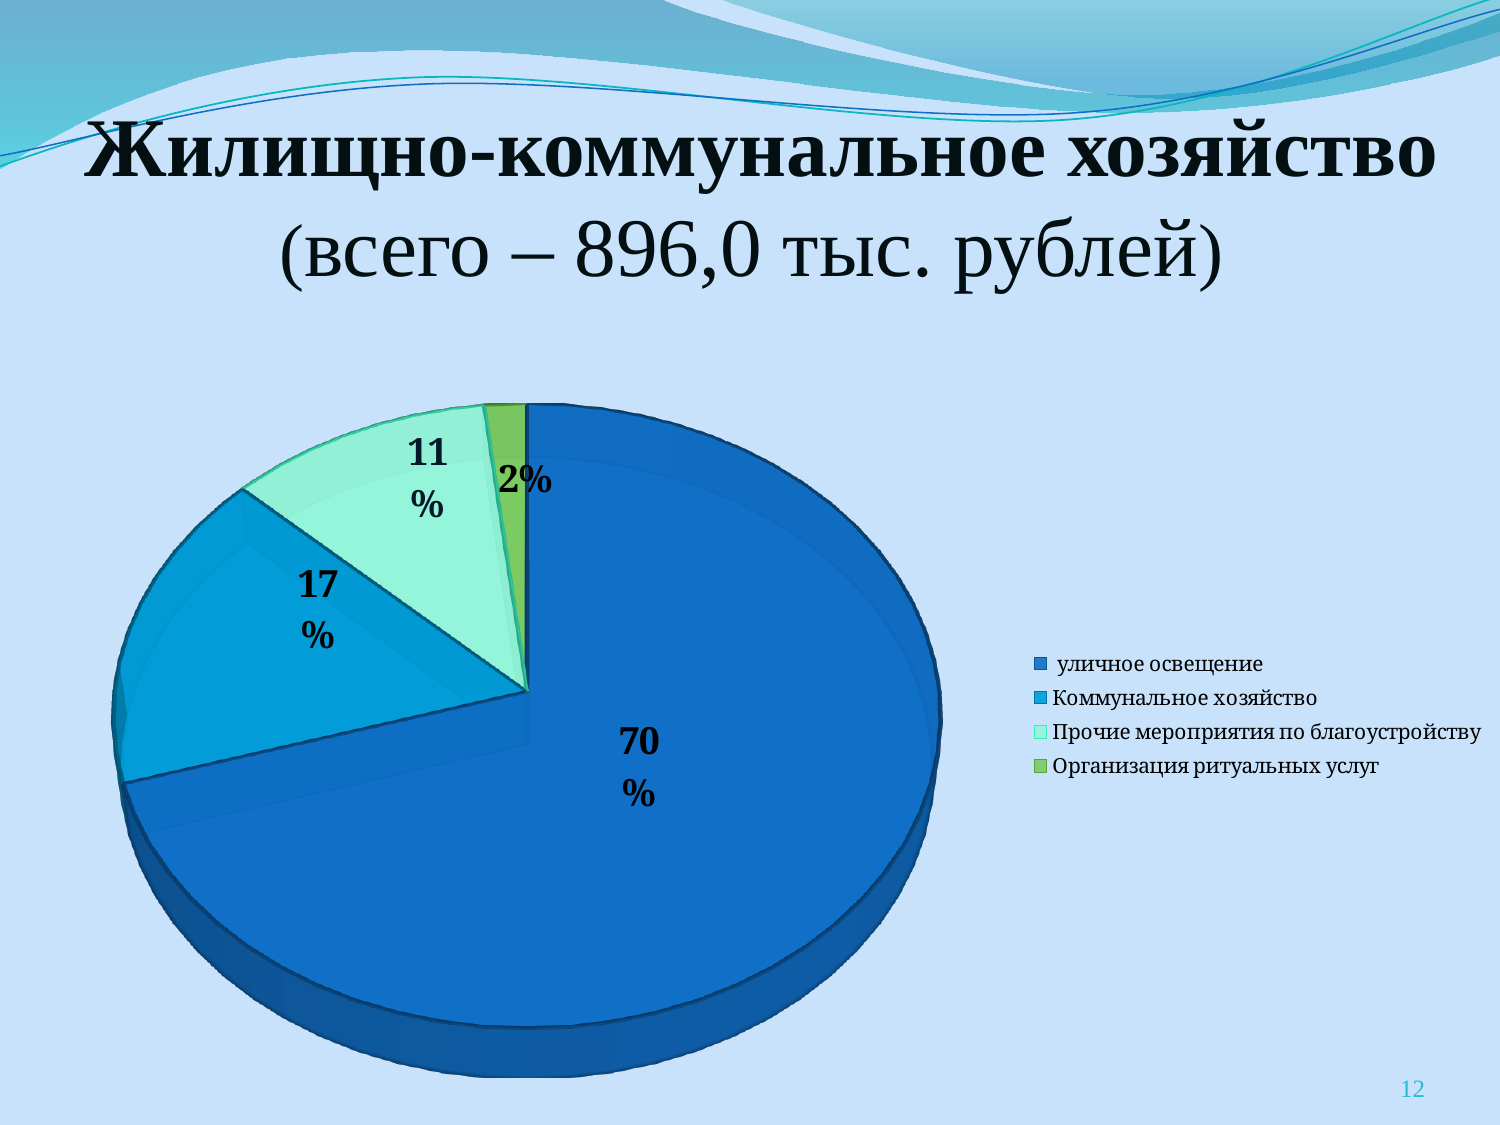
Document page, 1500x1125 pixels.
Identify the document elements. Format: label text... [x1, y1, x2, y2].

title Жилищно-коммунальное хозяйство (всего – 896,0 тыс. рублей) [58, 115, 1465, 293]
chart [0, 304, 1500, 1125]
